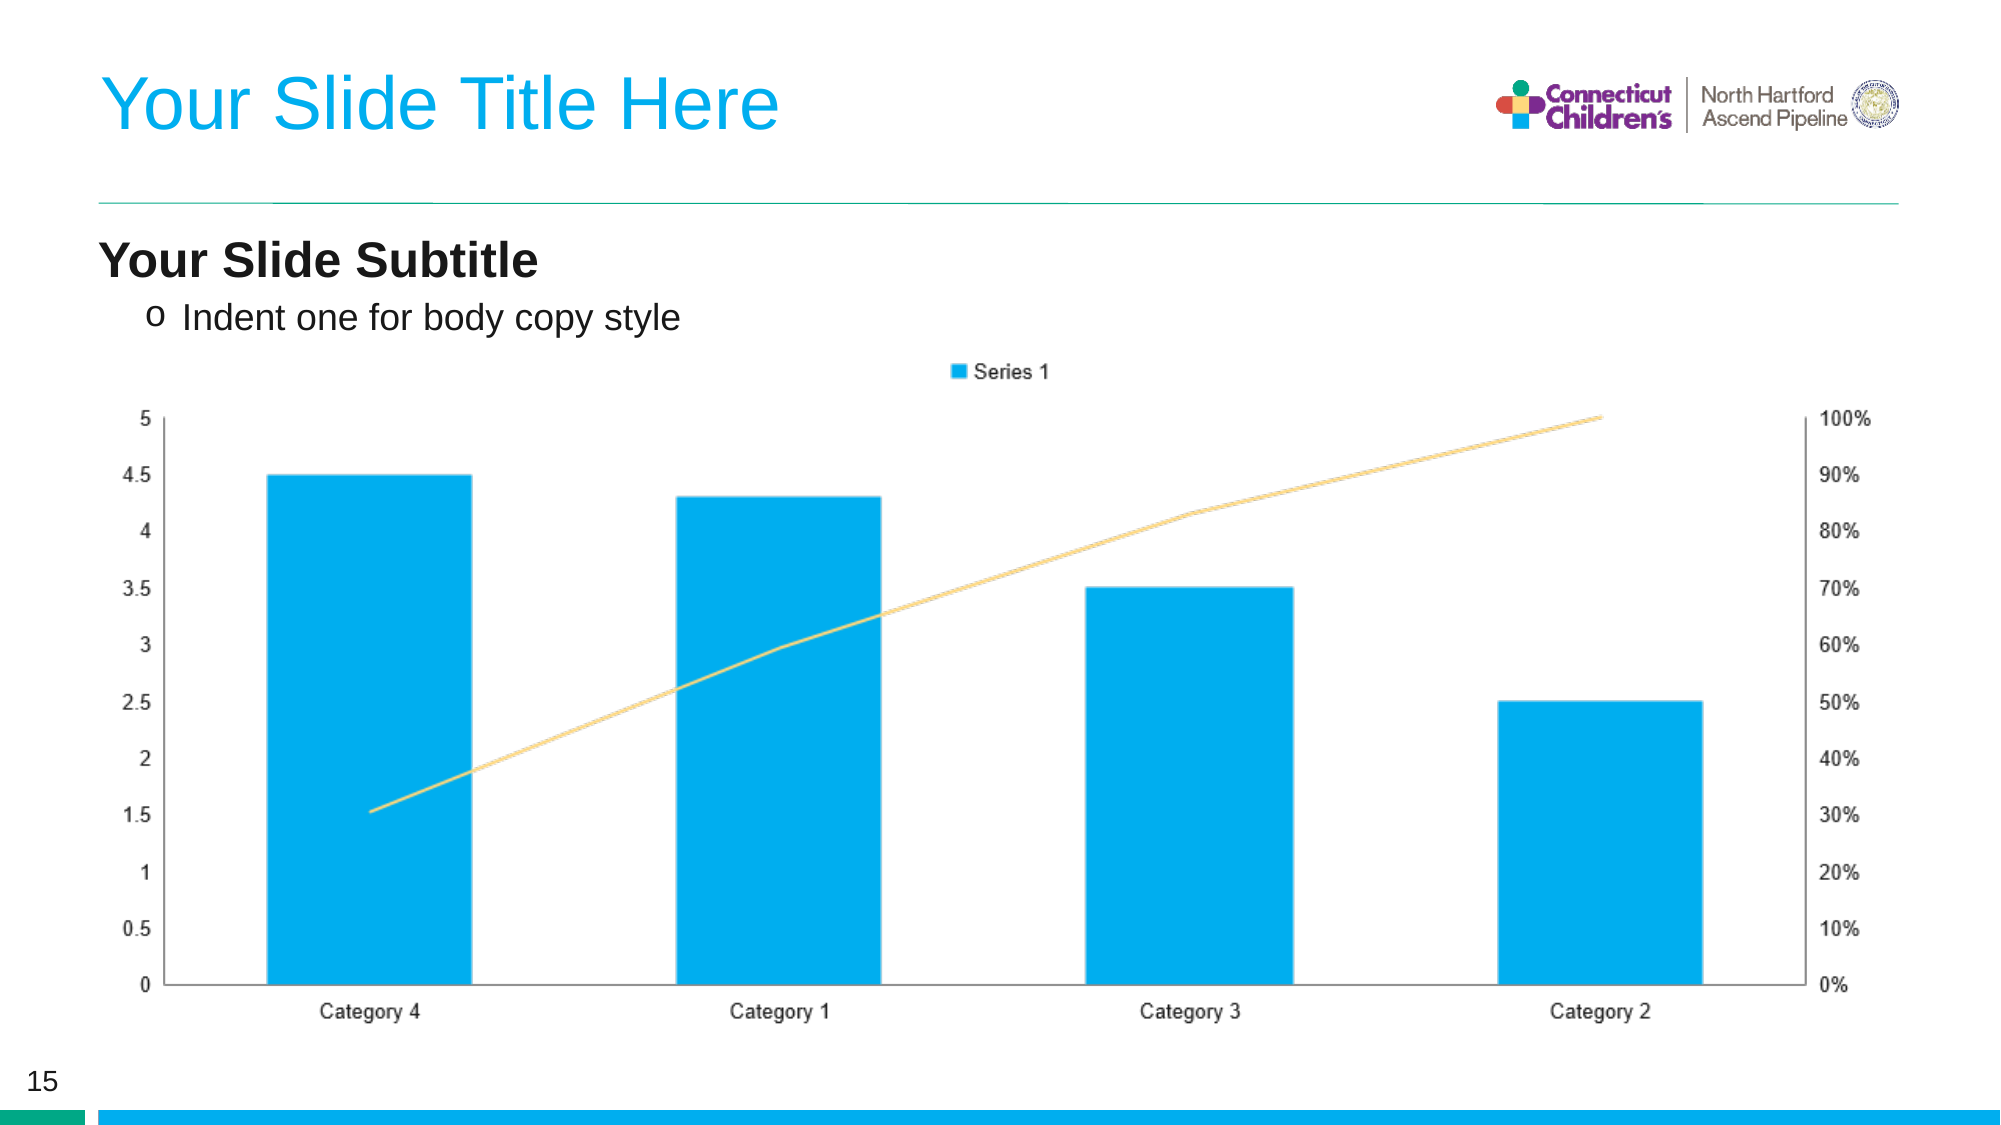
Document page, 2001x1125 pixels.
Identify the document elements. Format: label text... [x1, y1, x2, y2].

title Your Slide Title Here [98, 23, 1493, 187]
list Your Slide Subtitle Indent one for body copy style [97, 226, 1906, 294]
picture [1496, 77, 1899, 133]
picture [98, 334, 1899, 1050]
slide_number 15 [0, 1050, 85, 1110]
